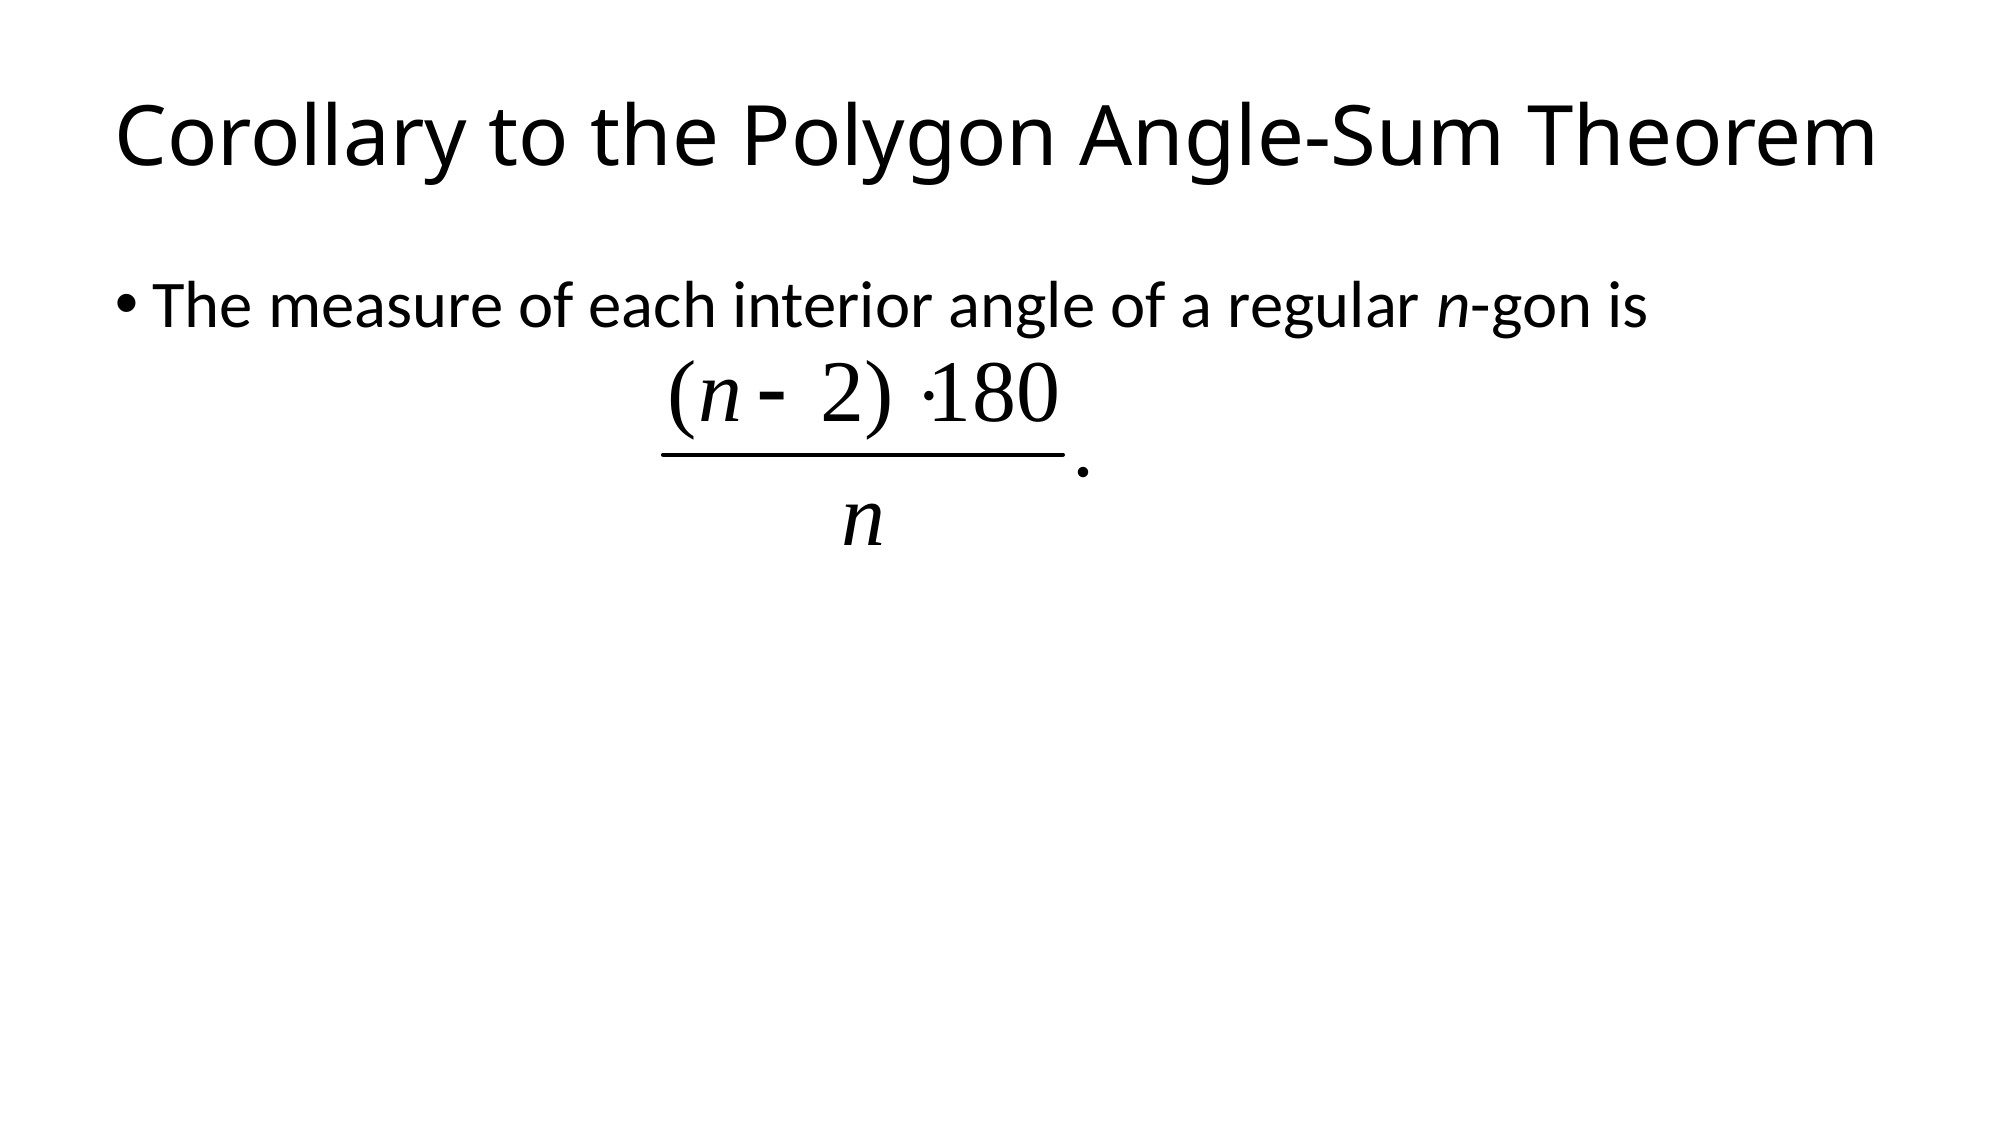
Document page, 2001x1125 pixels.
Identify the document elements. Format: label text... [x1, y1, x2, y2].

list The measure of each interior angle of a regular n-gon is [99, 262, 1900, 622]
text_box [648, 337, 1103, 565]
title Corollary to the Polygon Angle-Sum Theorem [99, 45, 1900, 233]
